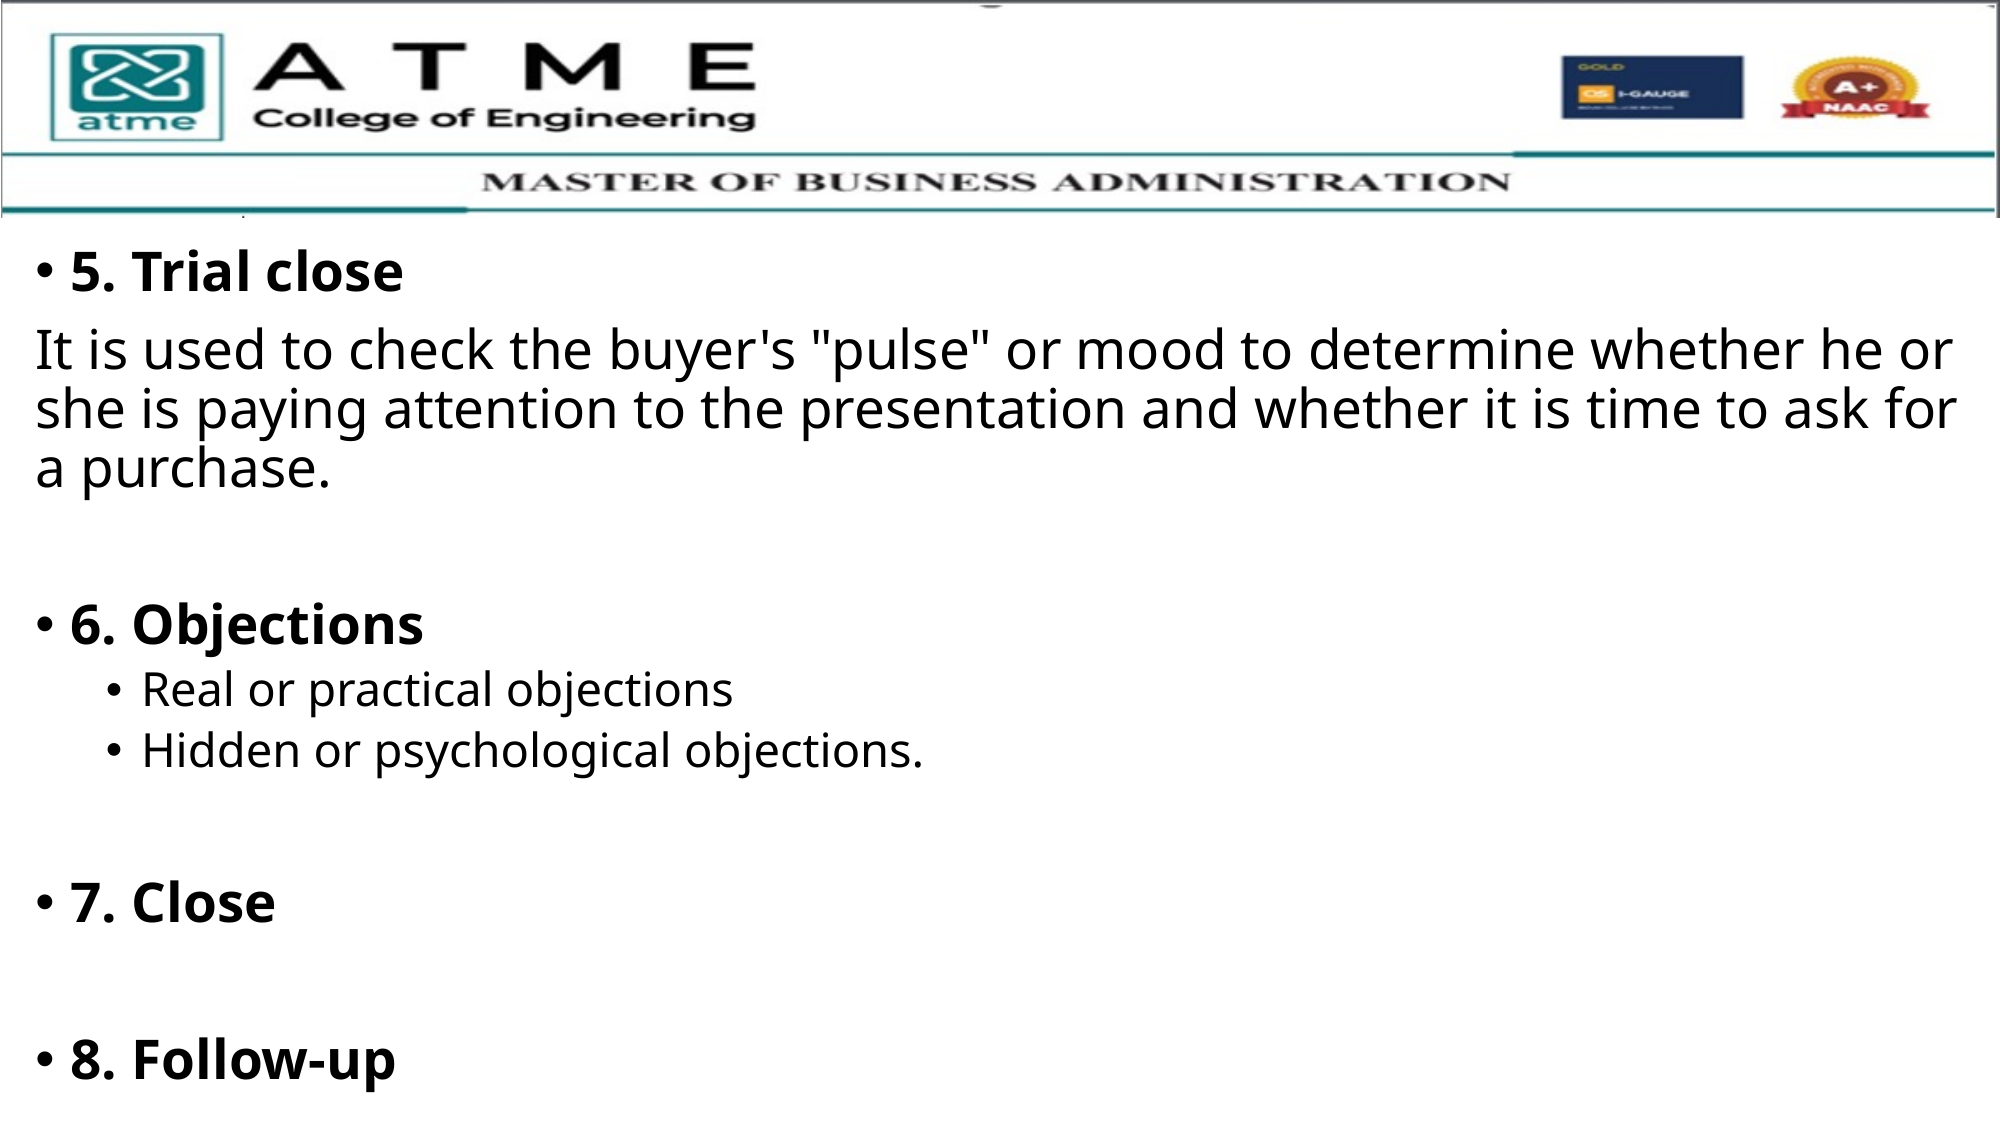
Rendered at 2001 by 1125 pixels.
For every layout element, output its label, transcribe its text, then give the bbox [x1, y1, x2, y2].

list 5. Trial close It is used to check the buyer's "pulse" or mood to determine whether he or she is paying attention to the presentation and whether it is time to ask for a purchase. 6. Objections Real or practical objections Hidden or psychological objections. 7. Close 8. Follow-up [20, 236, 1978, 1105]
picture [1, 0, 2000, 218]
